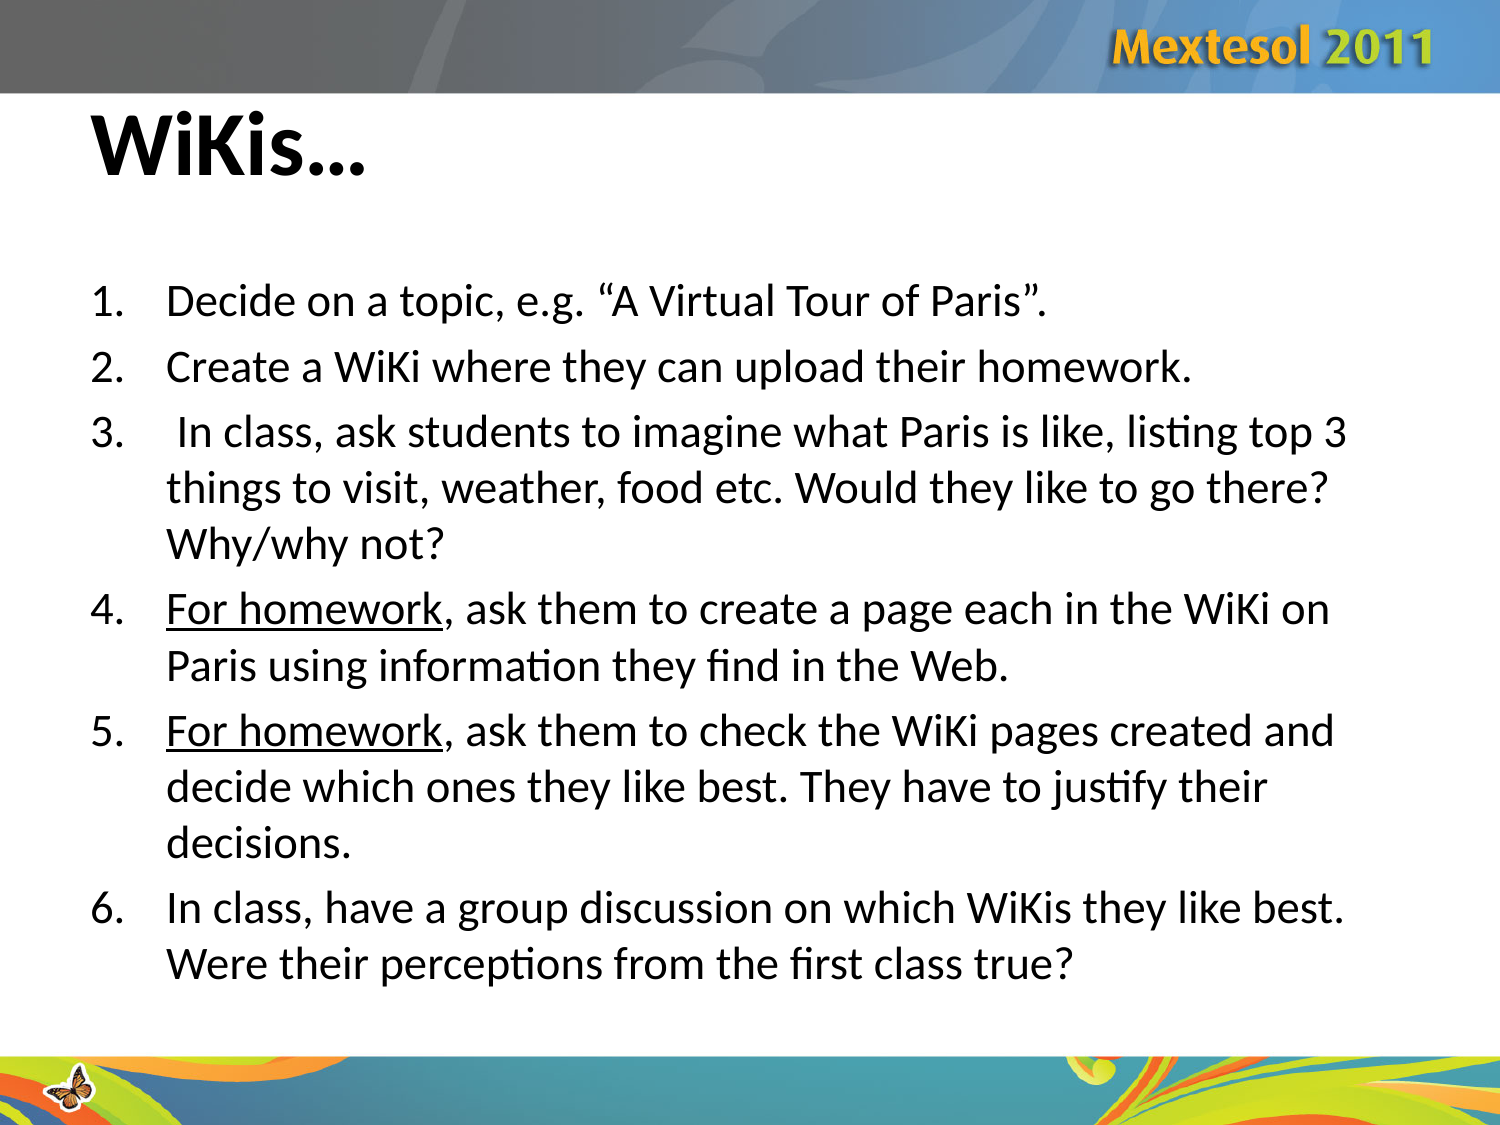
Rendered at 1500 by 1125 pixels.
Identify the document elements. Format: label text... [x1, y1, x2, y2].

list Decide on a topic, e.g. “A Virtual Tour of Paris”. Create a WiKi where they can upload their homework. In class, ask students to imagine what Paris is like, listing top 3 things to visit, weather, food etc. Would they like to go there? Why/why not? For homework, ask them to create a page each in the WiKi on Paris using information they find in the Web. For homework, ask them to check the WiKi pages created and decide which ones they like best. They have to justify their decisions. In class, have a group discussion on which WiKis they like best. Were their perceptions from the first class true? [75, 262, 1425, 1005]
picture [0, 0, 1500, 1125]
title WiKis… [75, 45, 1425, 233]
